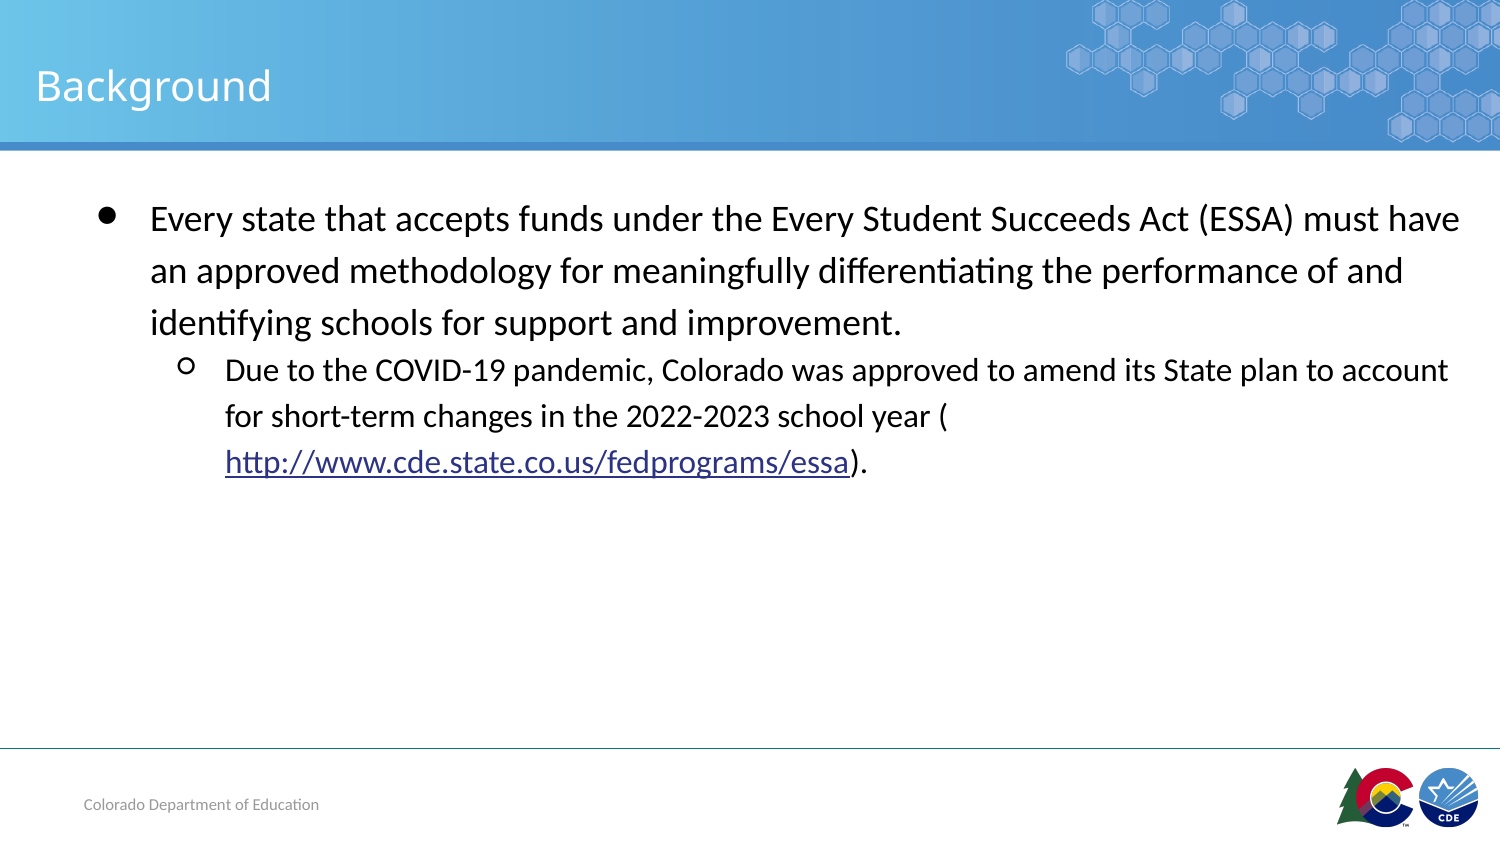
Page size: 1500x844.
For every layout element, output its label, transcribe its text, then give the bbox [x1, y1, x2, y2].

picture [1336, 767, 1479, 828]
picture [0, 0, 1500, 151]
list Every state that accepts funds under the Every Student Succeeds Act (ESSA) must have an approved methodology for meaningfully differentiating the performance of and identifying schools for support and improvement. Due to the COVID-19 pandemic, Colorado was approved to amend its State plan to account for short-term changes in the 2022-2023 school year (http://www.cde.state.co.us/fedprograms/essa). [75, 187, 1473, 712]
title Background [34, 37, 1433, 132]
